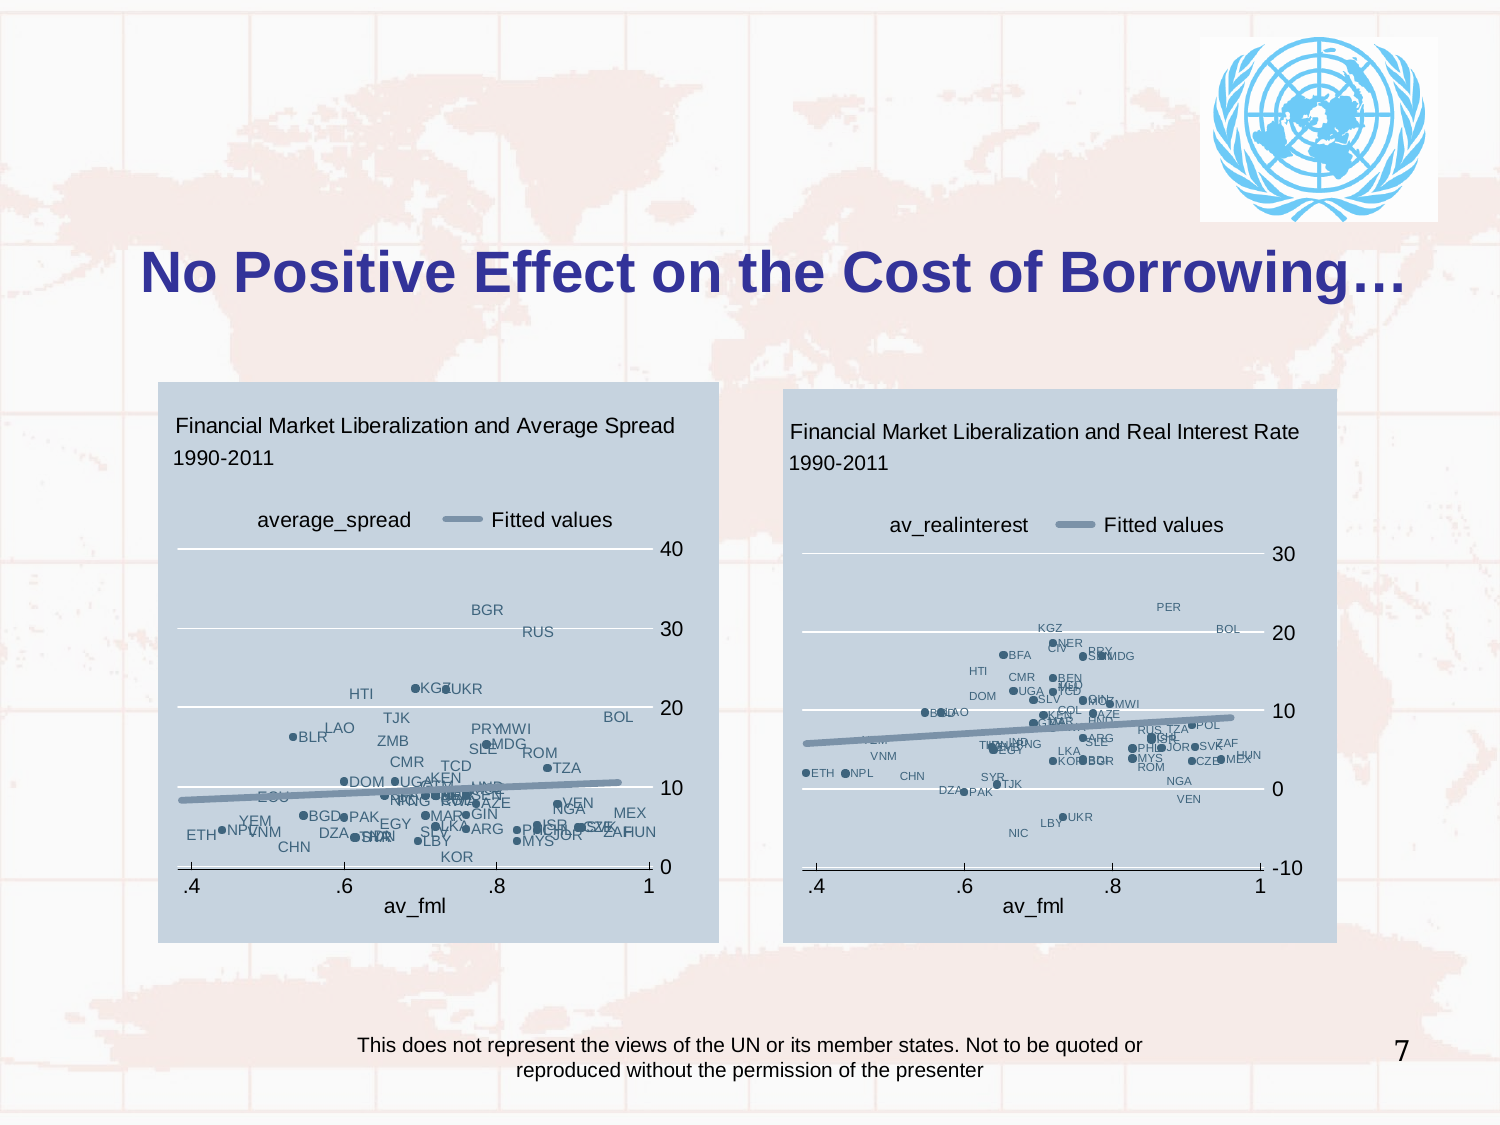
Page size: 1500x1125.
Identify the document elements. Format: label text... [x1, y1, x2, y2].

picture [774, 381, 1344, 951]
slide_number 7 [1074, 1024, 1426, 1103]
footer This does not represent the views of the UN or its member states. Not to be quoted or reproduced without the permission of the presenter [337, 1024, 1163, 1063]
title No Positive Effect on the Cost of Borrowing… [99, 187, 1450, 350]
picture [149, 374, 726, 951]
list [99, 362, 1450, 955]
picture [1200, 37, 1438, 187]
